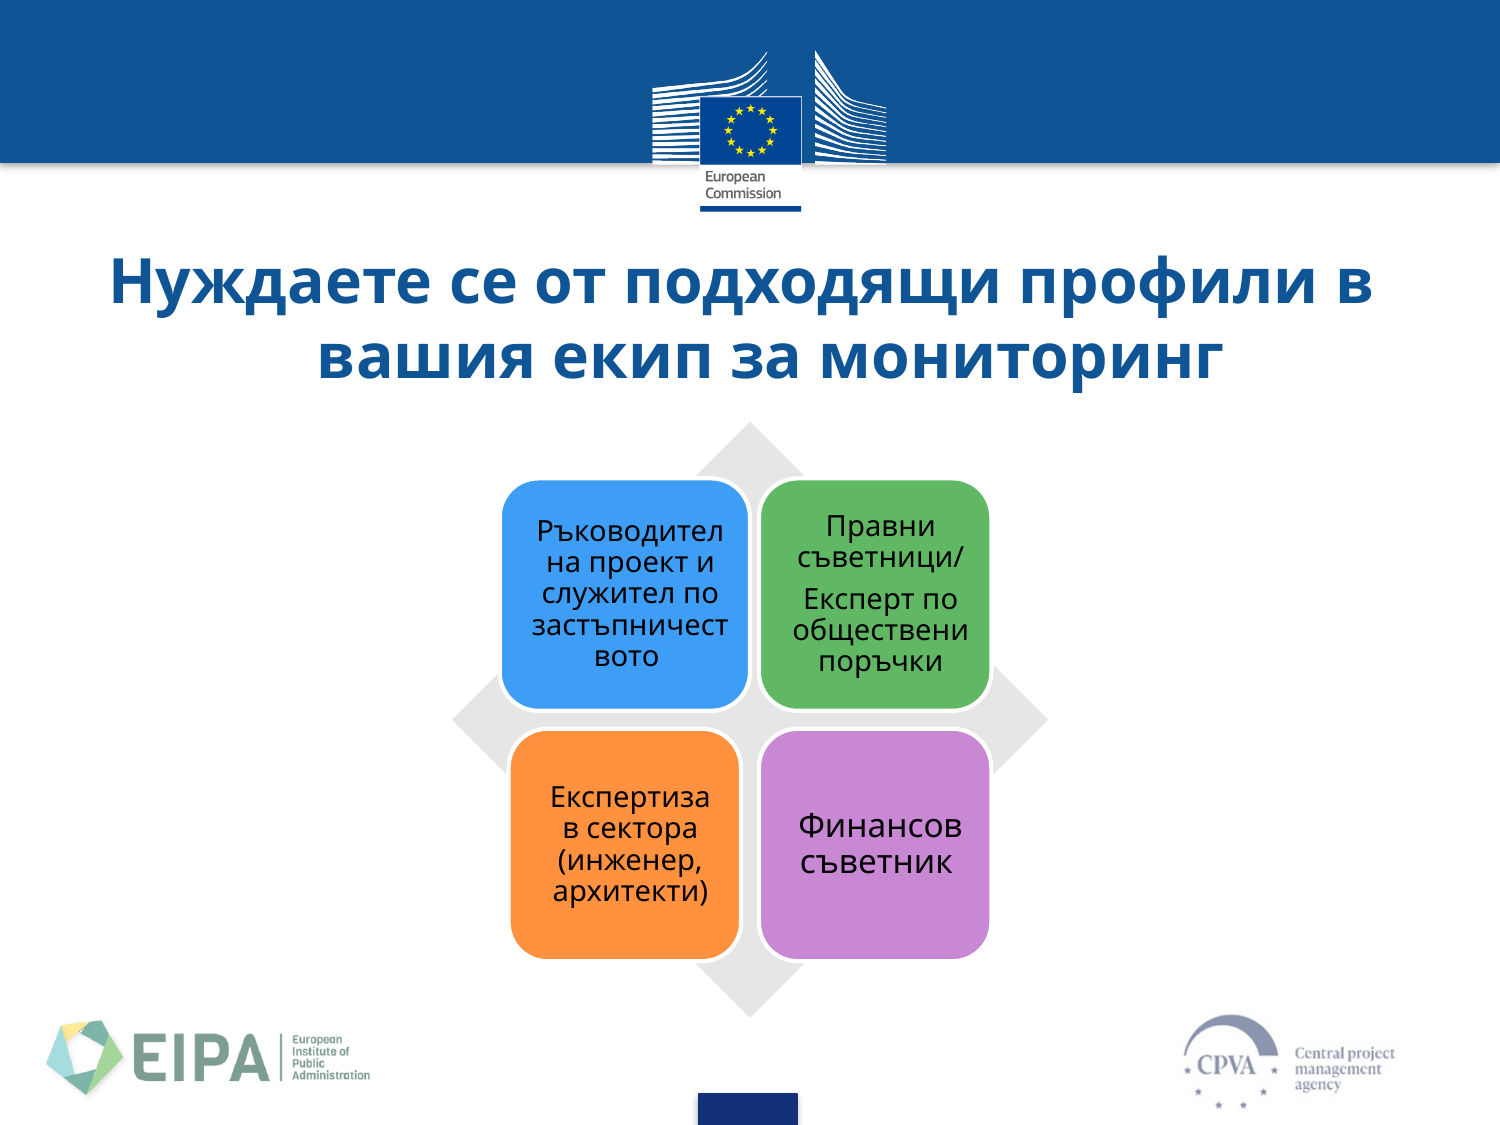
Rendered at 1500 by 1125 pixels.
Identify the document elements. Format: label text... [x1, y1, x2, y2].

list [74, 421, 1426, 1018]
title Нуждаете се от подходящи профили в вашия екип за мониторинг [74, 238, 1426, 393]
